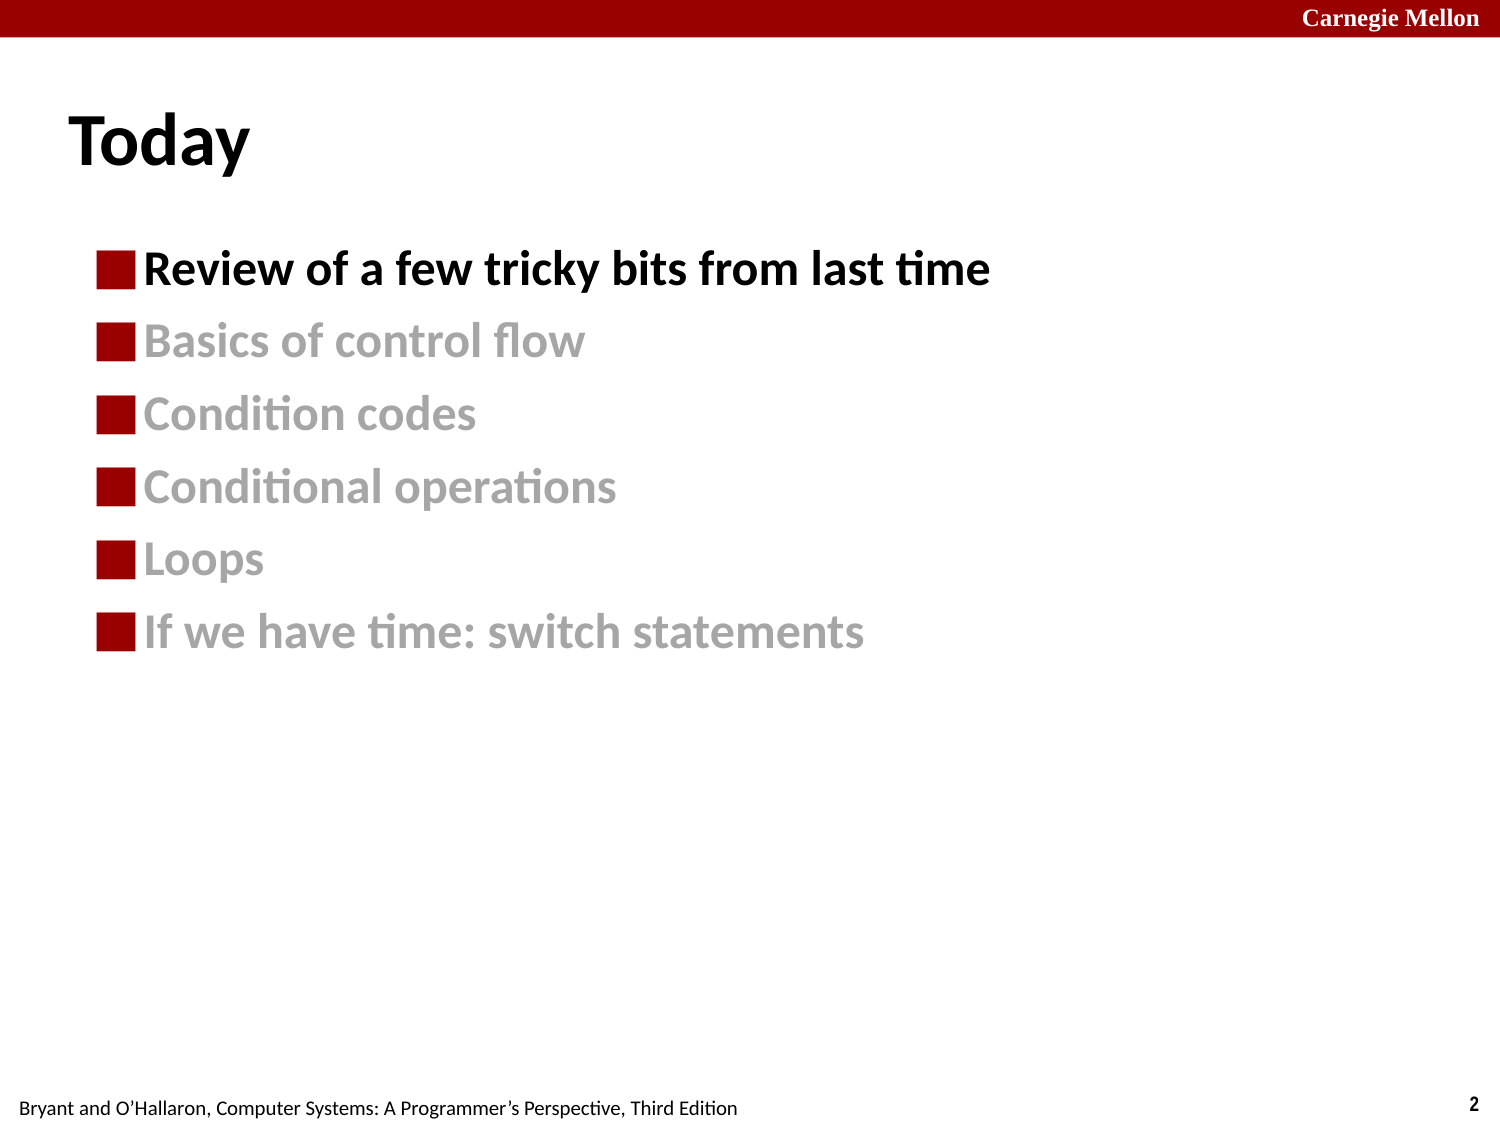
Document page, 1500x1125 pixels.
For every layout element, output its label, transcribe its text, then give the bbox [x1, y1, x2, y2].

title Today [62, 41, 1438, 229]
list Review of a few tricky bits from last time Basics of control flow Condition codes Conditional operations Loops If we have time: switch statements [62, 229, 1438, 1121]
